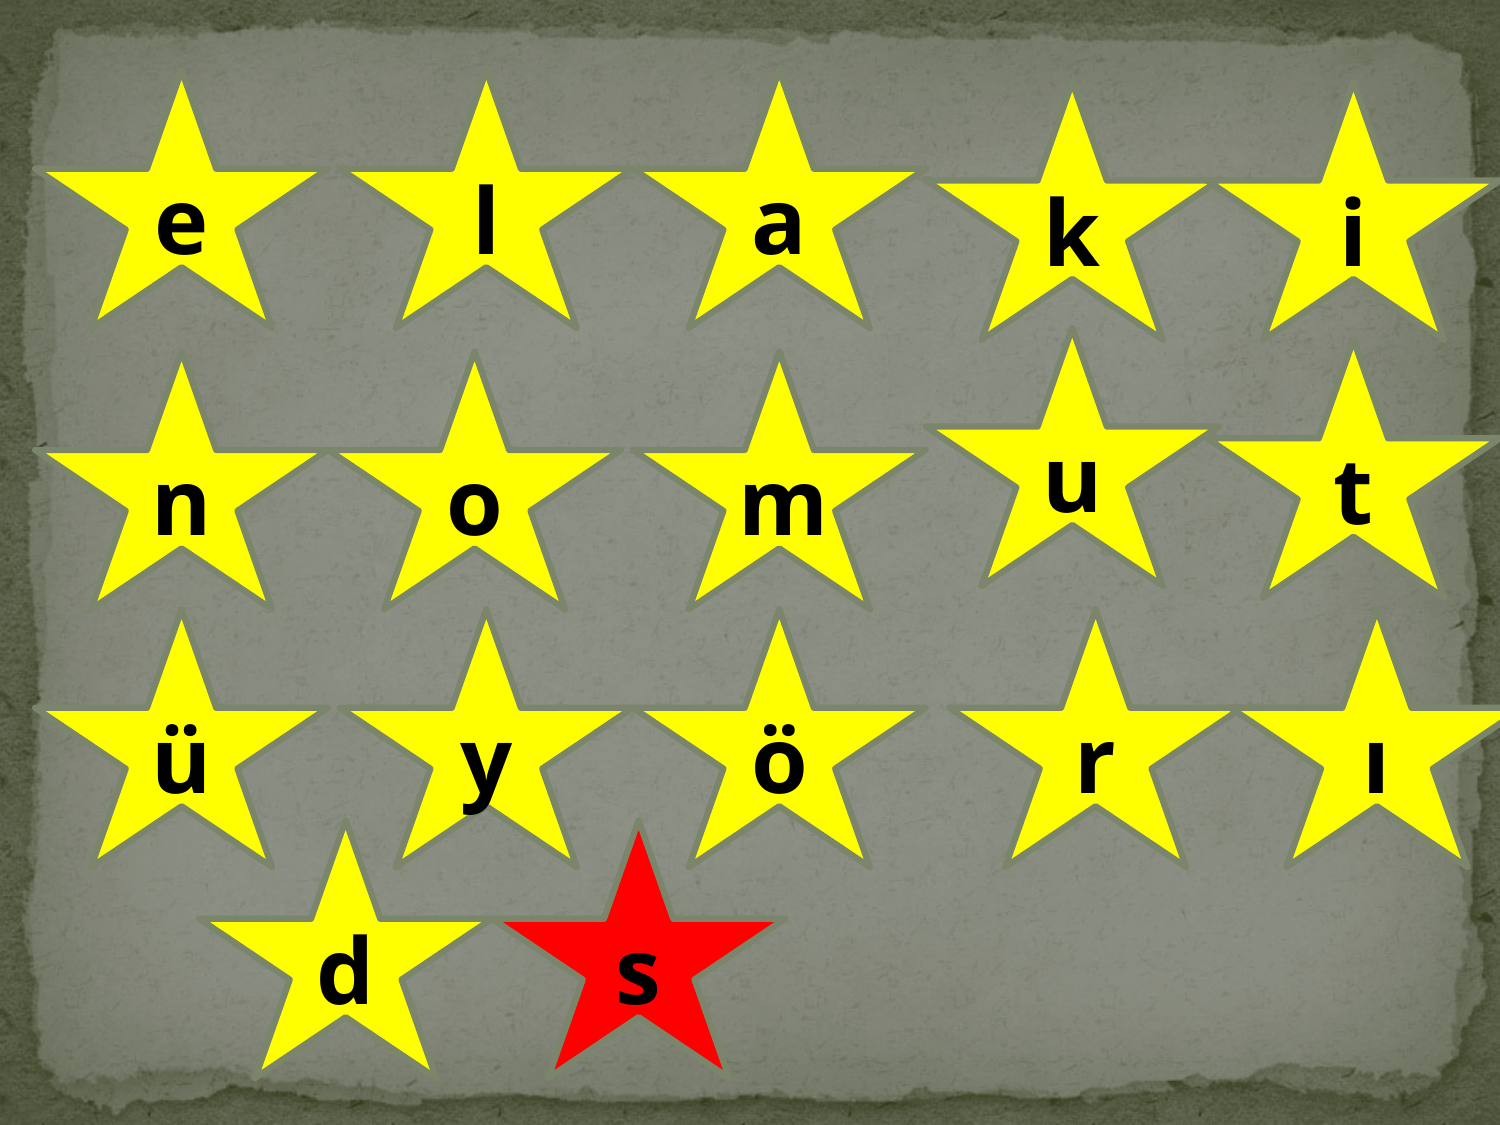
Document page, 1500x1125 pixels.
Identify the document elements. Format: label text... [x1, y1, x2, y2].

text_box r [946, 606, 1236, 871]
text_box d [196, 817, 492, 1082]
text_box e [32, 67, 332, 332]
text_box o [325, 348, 625, 613]
text_box ü [32, 606, 332, 871]
text_box s [489, 817, 789, 1082]
text_box l [336, 67, 633, 332]
text_box y [336, 606, 633, 871]
text_box a [629, 67, 929, 332]
text_box u [922, 324, 1222, 589]
text_box k [922, 78, 1212, 343]
text_box m [629, 348, 929, 613]
text_box i [1204, 78, 1500, 343]
text_box ö [629, 606, 929, 871]
text_box t [1204, 336, 1500, 601]
text_box ı [1227, 606, 1500, 871]
text_box n [32, 348, 328, 613]
